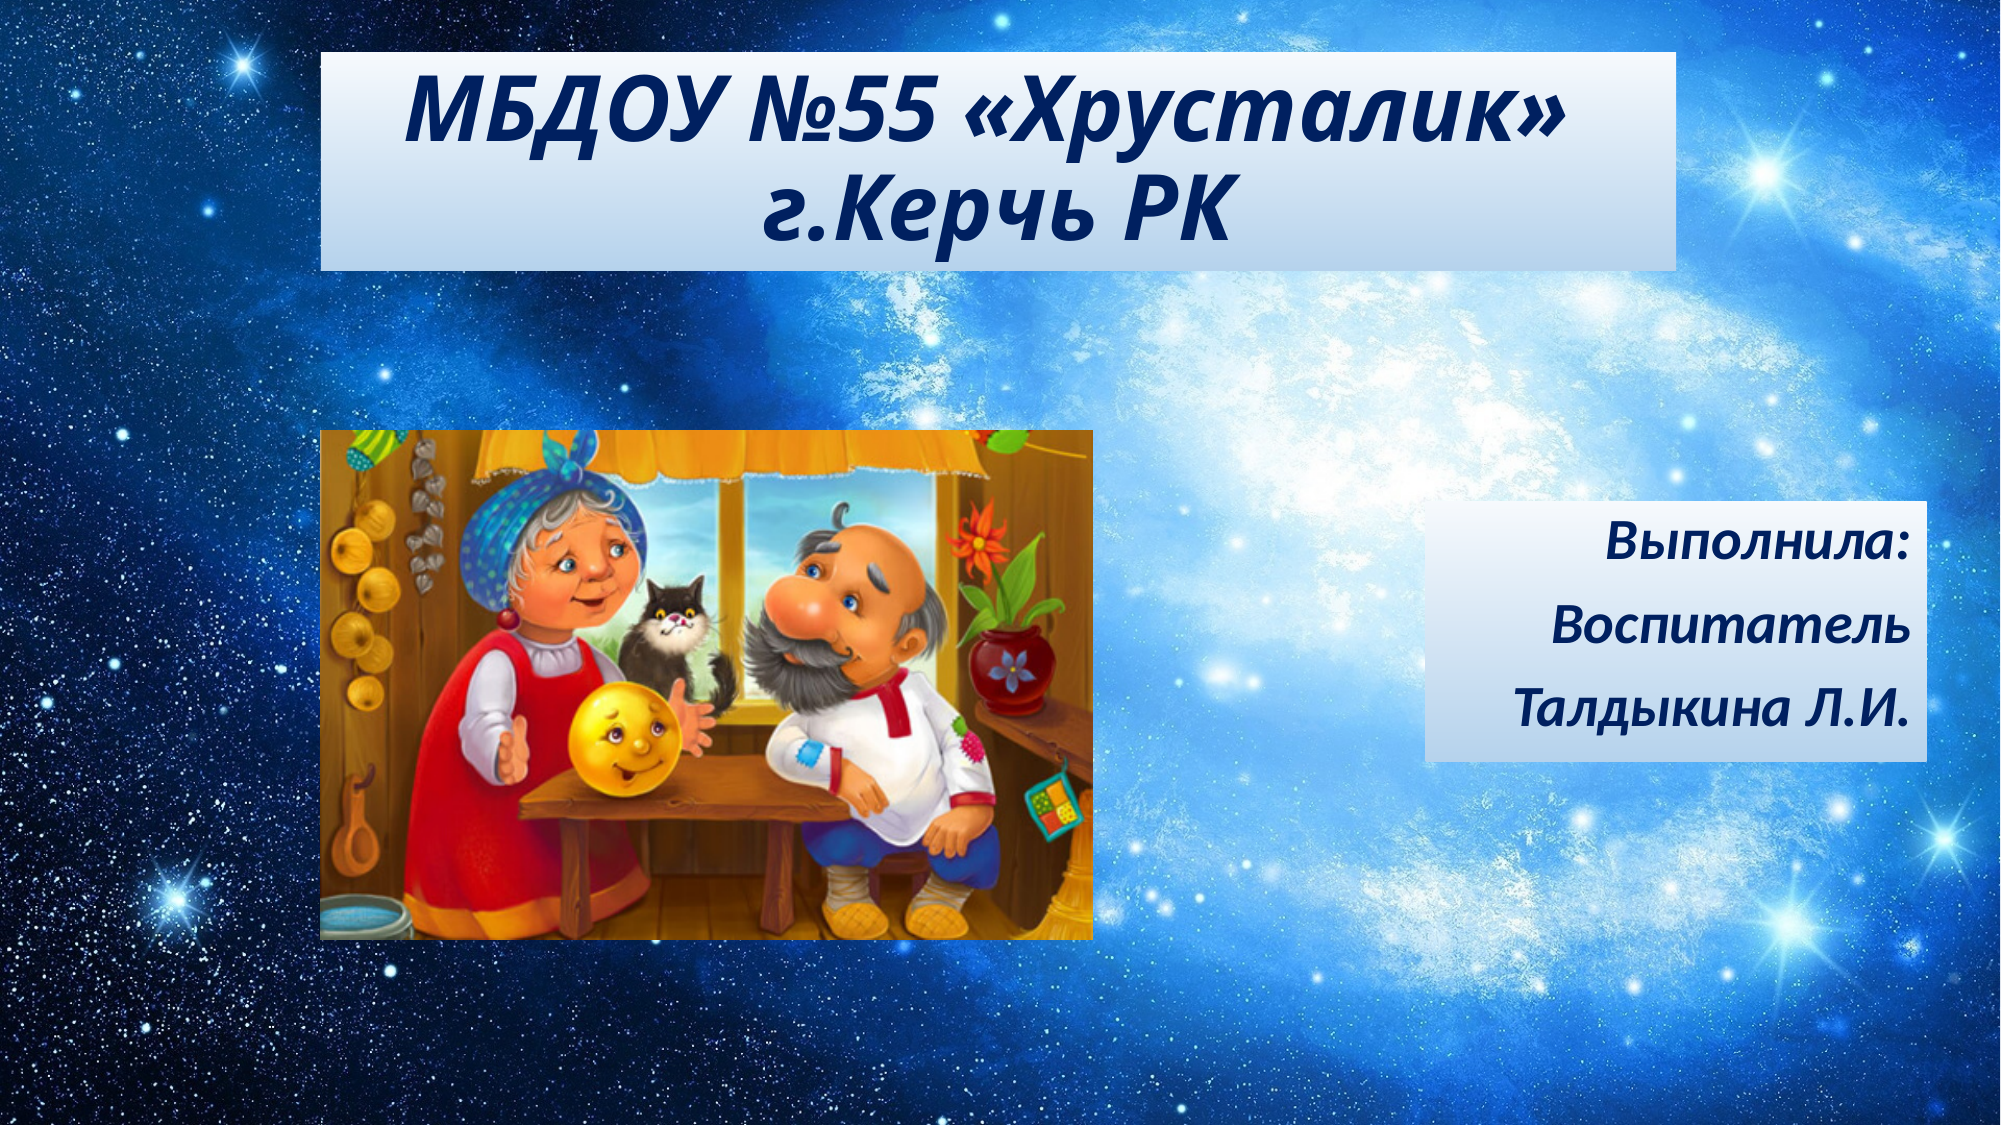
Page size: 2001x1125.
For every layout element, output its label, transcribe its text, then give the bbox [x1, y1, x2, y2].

title МБДОУ №55 «Хрусталик» г.Керчь РК [320, 52, 1677, 271]
list Выполнила: Воспитатель Талдыкина Л.И. [1425, 501, 1927, 762]
picture [0, 0, 2001, 1125]
